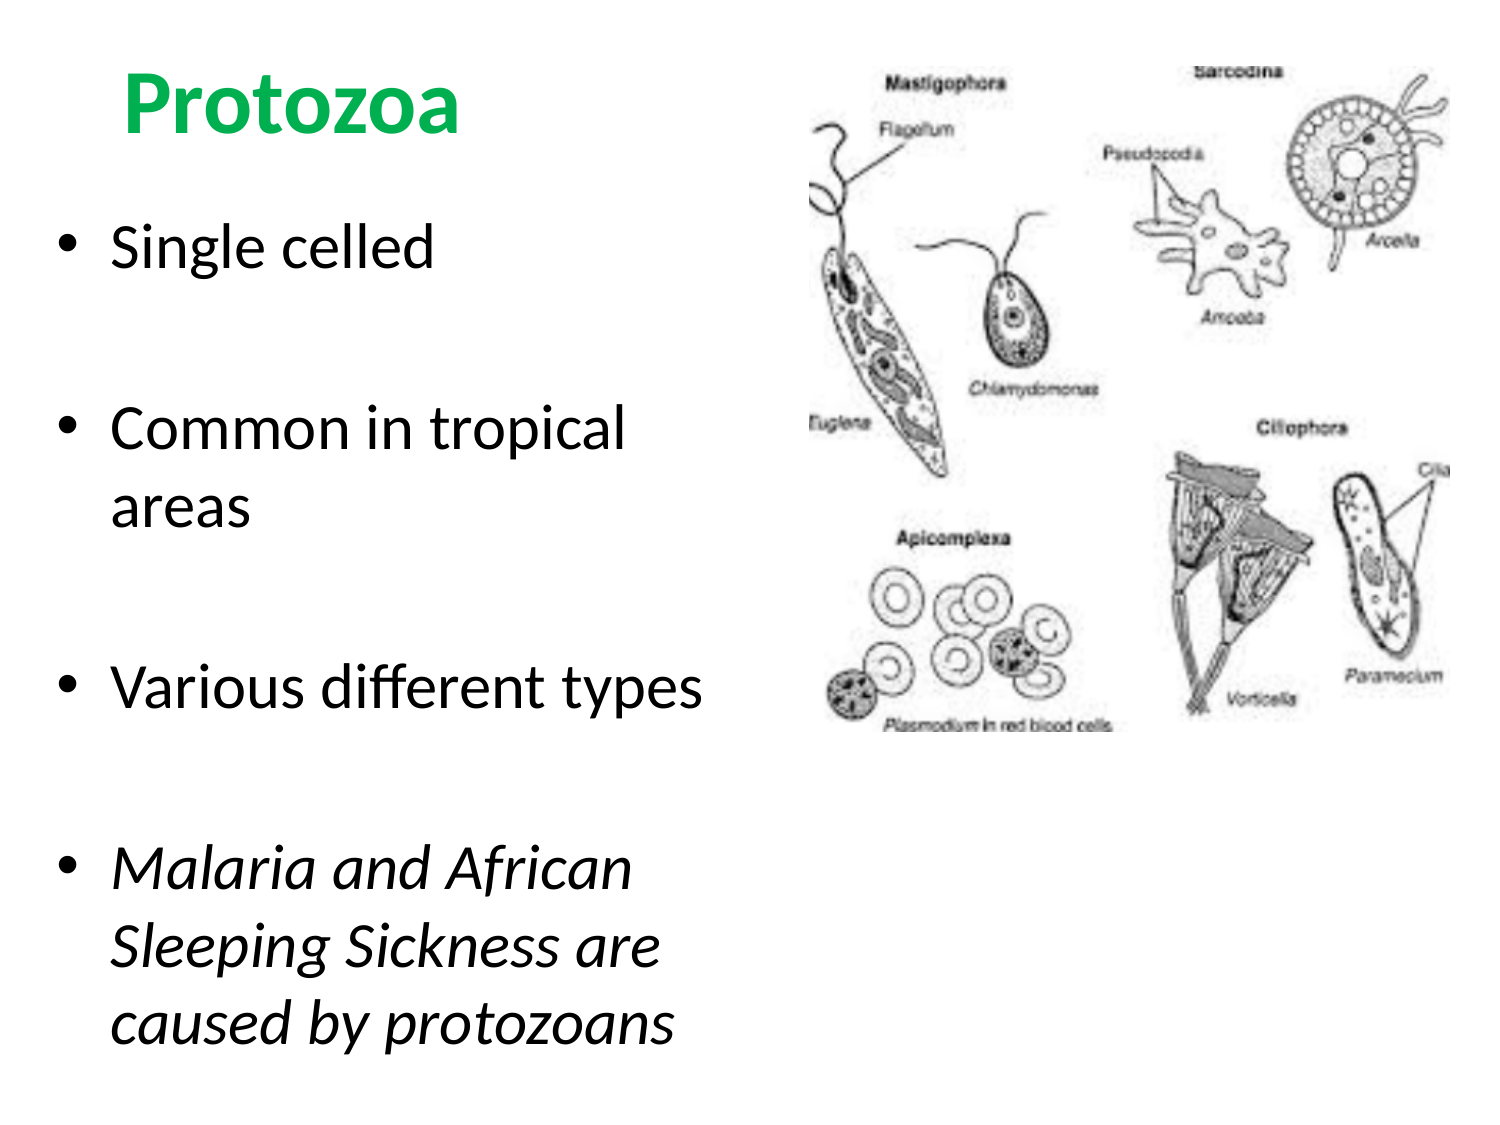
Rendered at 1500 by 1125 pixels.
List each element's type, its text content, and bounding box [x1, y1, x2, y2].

picture [808, 66, 1450, 733]
list Single celled Common in tropical areas Various different types Malaria and African Sleeping Sickness are caused by protozoans [41, 196, 762, 1071]
title Protozoa [0, 3, 585, 191]
